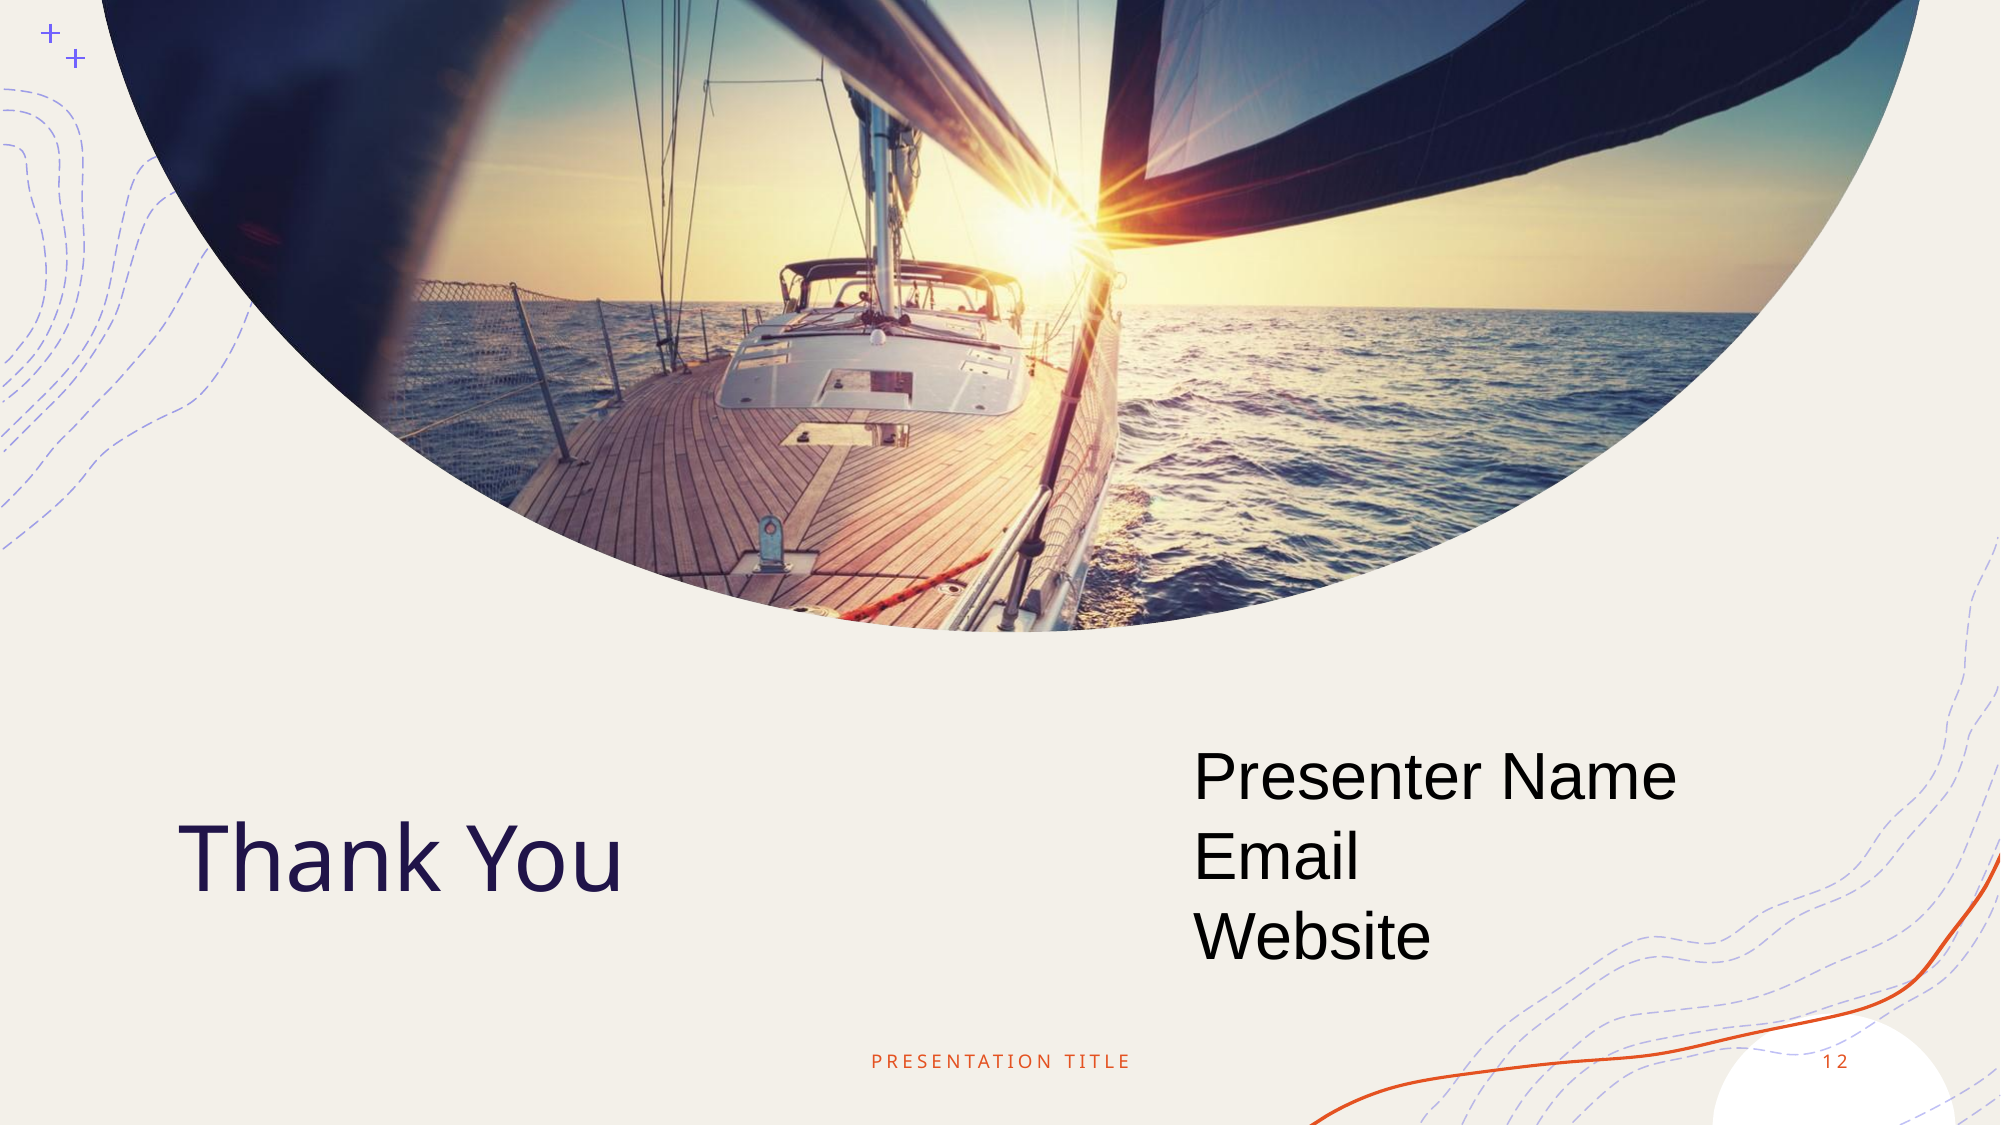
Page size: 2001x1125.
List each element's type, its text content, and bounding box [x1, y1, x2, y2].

subtitle Presenter Name Email Website [1178, 670, 1835, 1036]
footer PRESENTATION TITLE [662, 1042, 1338, 1103]
slide_number 12 [1625, 1042, 1863, 1103]
title Thank You [163, 672, 1148, 1038]
picture [101, 0, 1920, 633]
